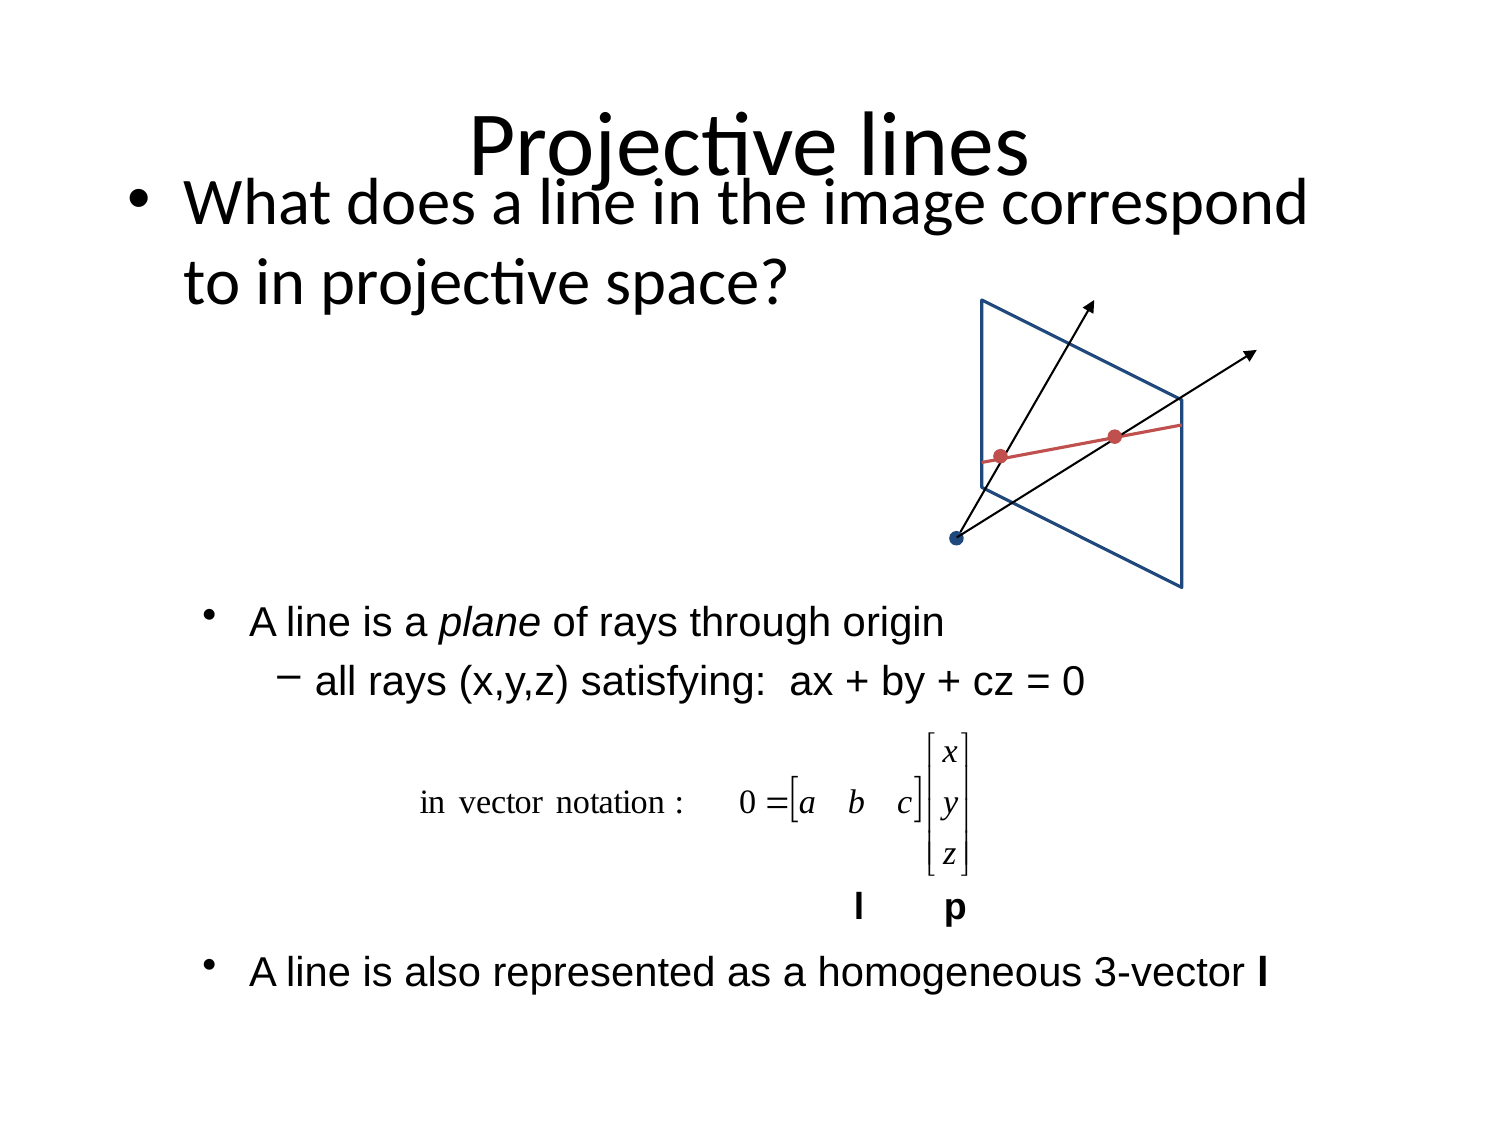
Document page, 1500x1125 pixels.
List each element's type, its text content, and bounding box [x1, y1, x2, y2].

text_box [949, 299, 1257, 588]
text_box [112, 587, 1388, 874]
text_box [112, 874, 1388, 1038]
list What does a line in the image correspond to in projective space? [112, 149, 1388, 349]
title Projective lines [75, 45, 1425, 233]
